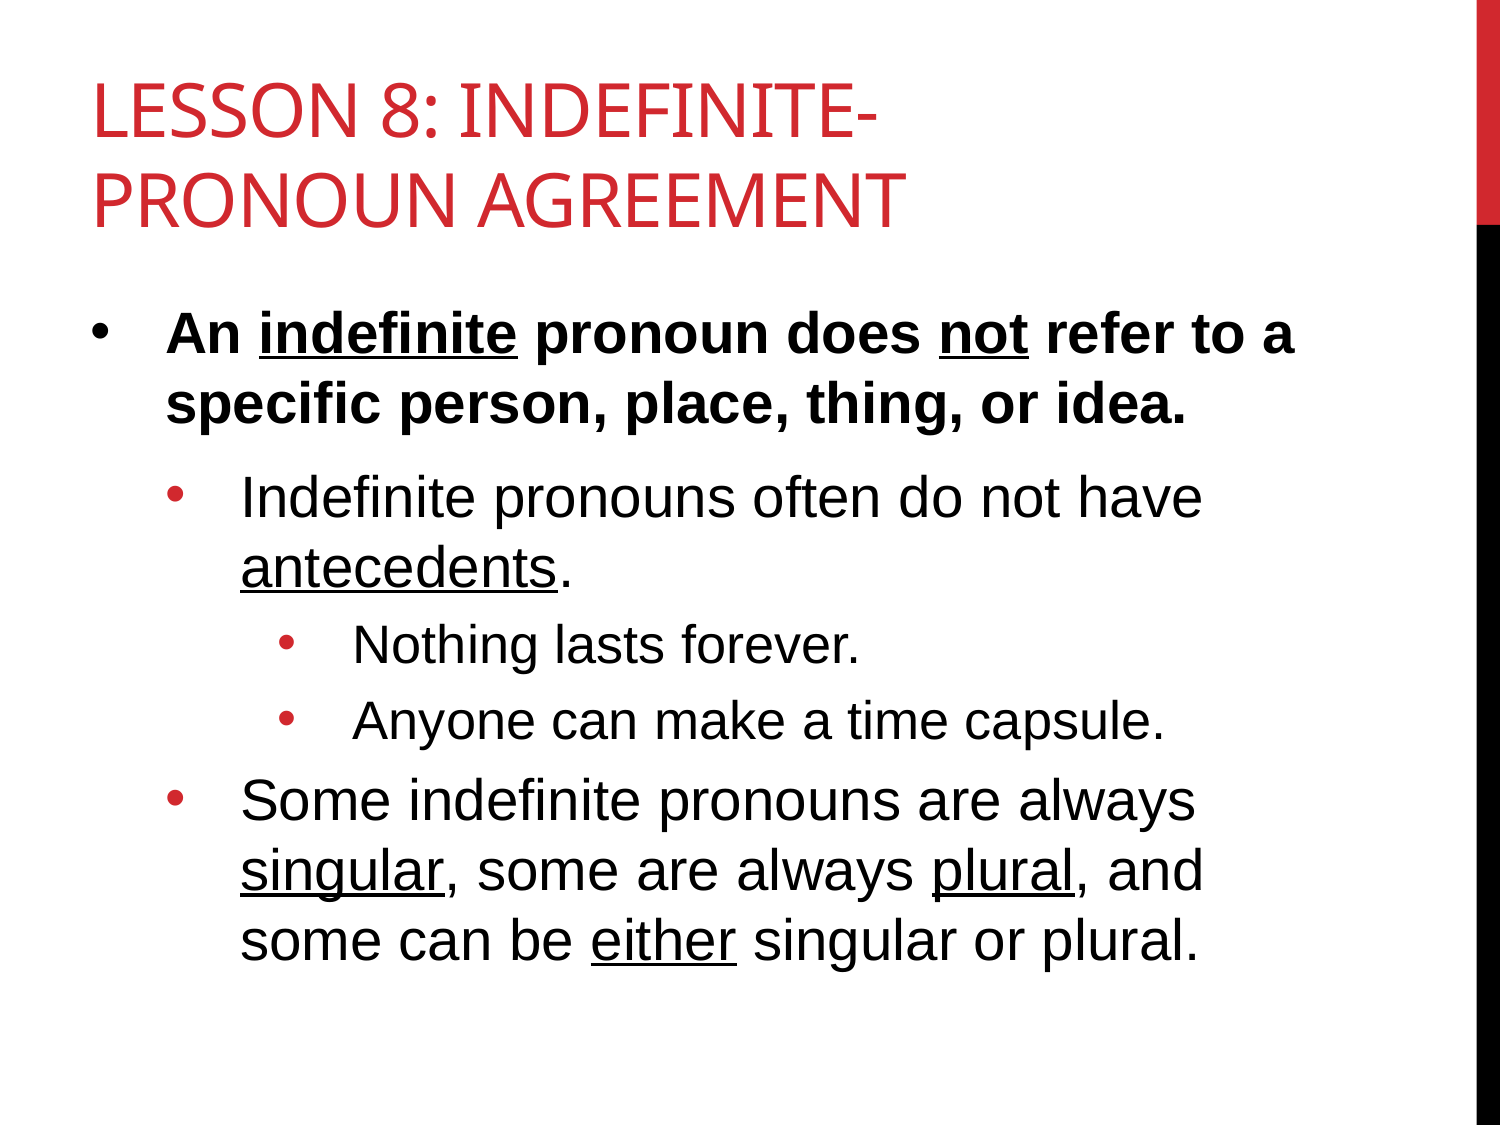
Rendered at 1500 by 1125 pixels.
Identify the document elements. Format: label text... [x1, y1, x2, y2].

list An indefinite pronoun does not refer to a specific person, place, thing, or idea. Indefinite pronouns often do not have antecedents. Nothing lasts forever. Anyone can make a time capsule. Some indefinite pronouns are always singular, some are always plural, and some can be either singular or plural. [75, 287, 1325, 1005]
title Lesson 8: Indefinite-Pronoun agreement [75, 25, 1025, 250]
